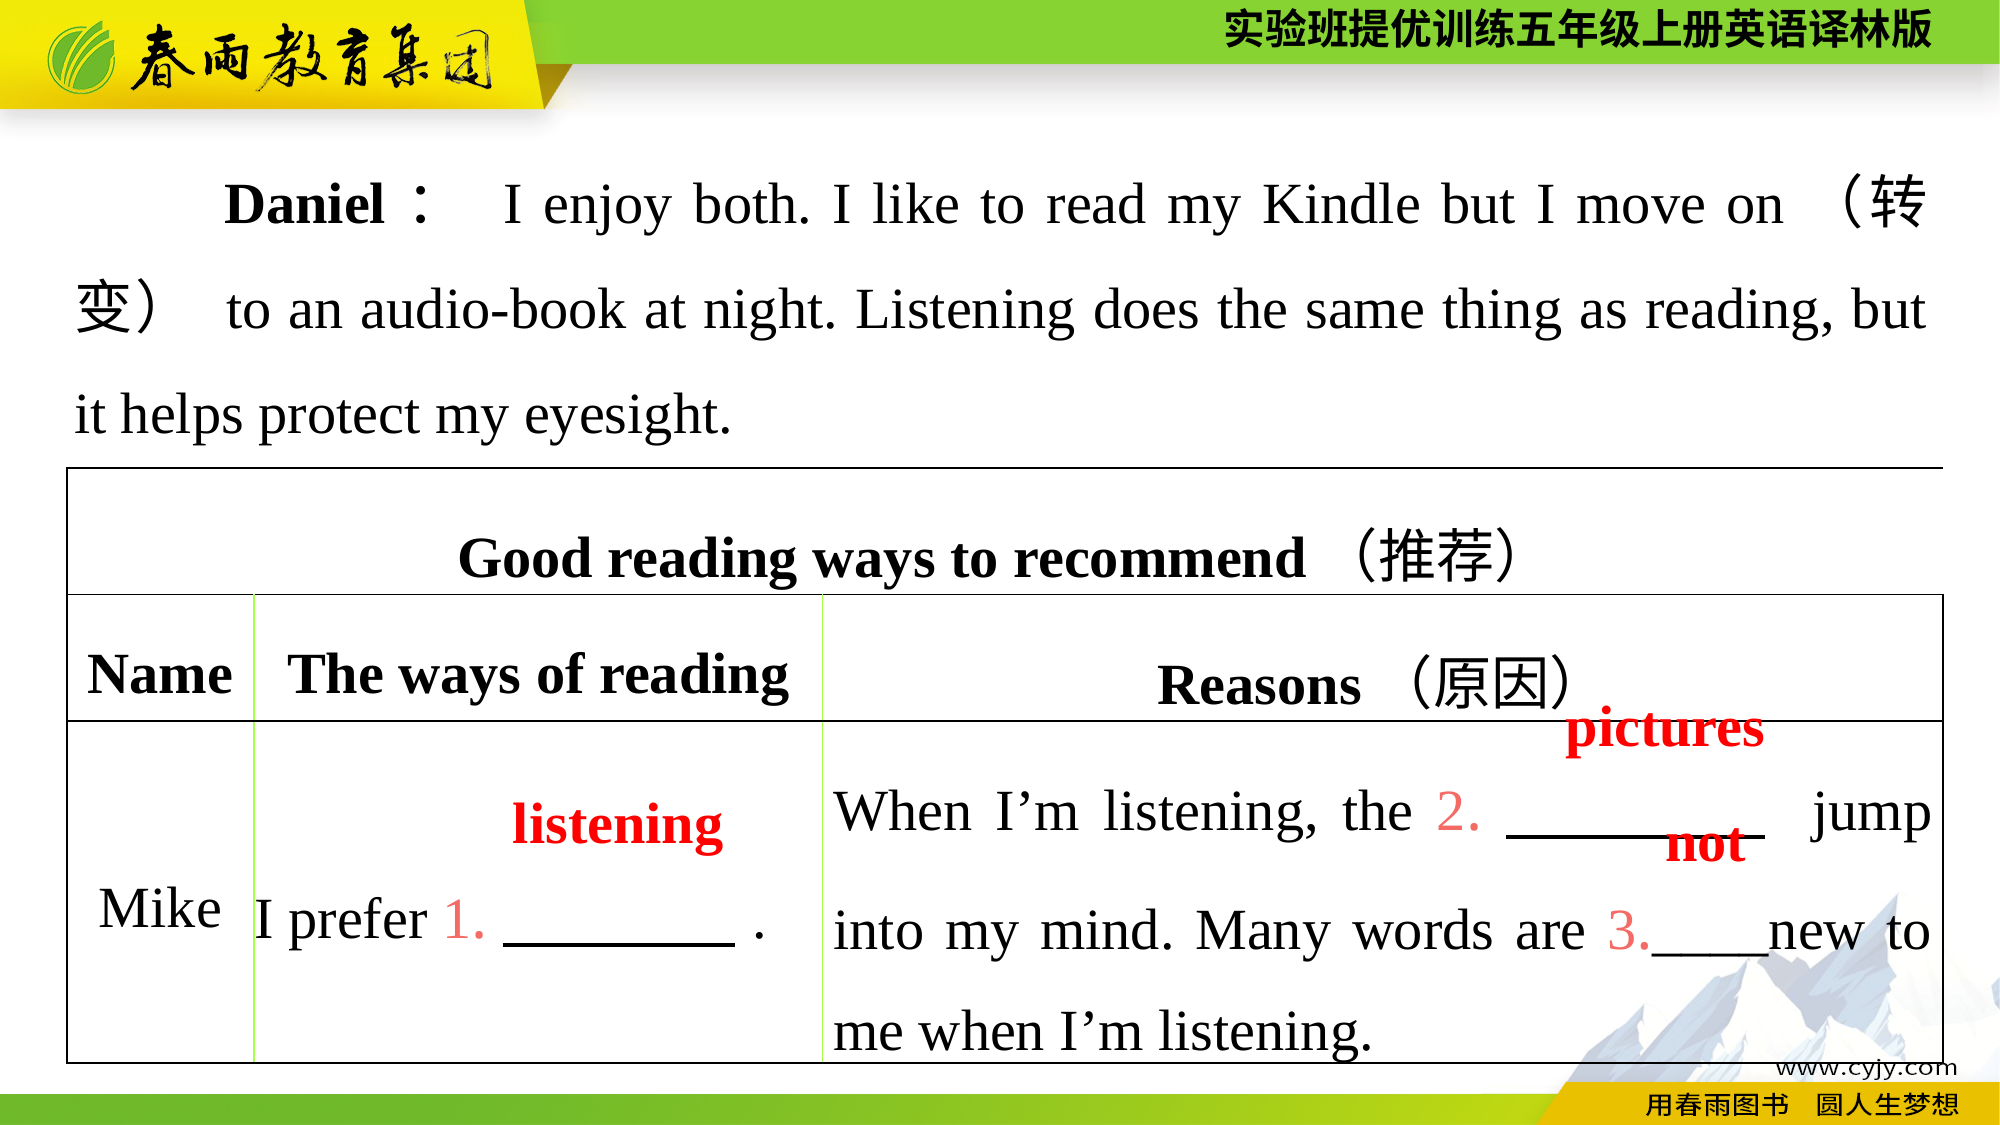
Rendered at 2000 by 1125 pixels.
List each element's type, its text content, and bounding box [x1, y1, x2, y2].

table_header Good reading ways to recommend（推荐） [68, 469, 1943, 594]
text_box listening [498, 777, 739, 863]
text_box not [1650, 795, 1762, 881]
text_box pictures [1550, 680, 1781, 766]
table_cell The ways of reading [255, 595, 822, 720]
table_cell I prefer 1. . [255, 722, 822, 1062]
table_cell Reasons（原因） [823, 595, 1942, 720]
picture [0, 0, 2000, 1125]
list Daniel： I enjoy both. I like to read my Kindle but I move on（转变） to an audio-book at night. Listening does the same thing as reading, but it helps protect my eyesight. [59, 122, 1944, 456]
table_cell Mike [68, 722, 253, 1062]
table_cell When I’m listening, the 2. jump into my mind. Many words are 3.____new to me when I’m listening. [823, 722, 1942, 1062]
table_cell Name [68, 595, 253, 720]
